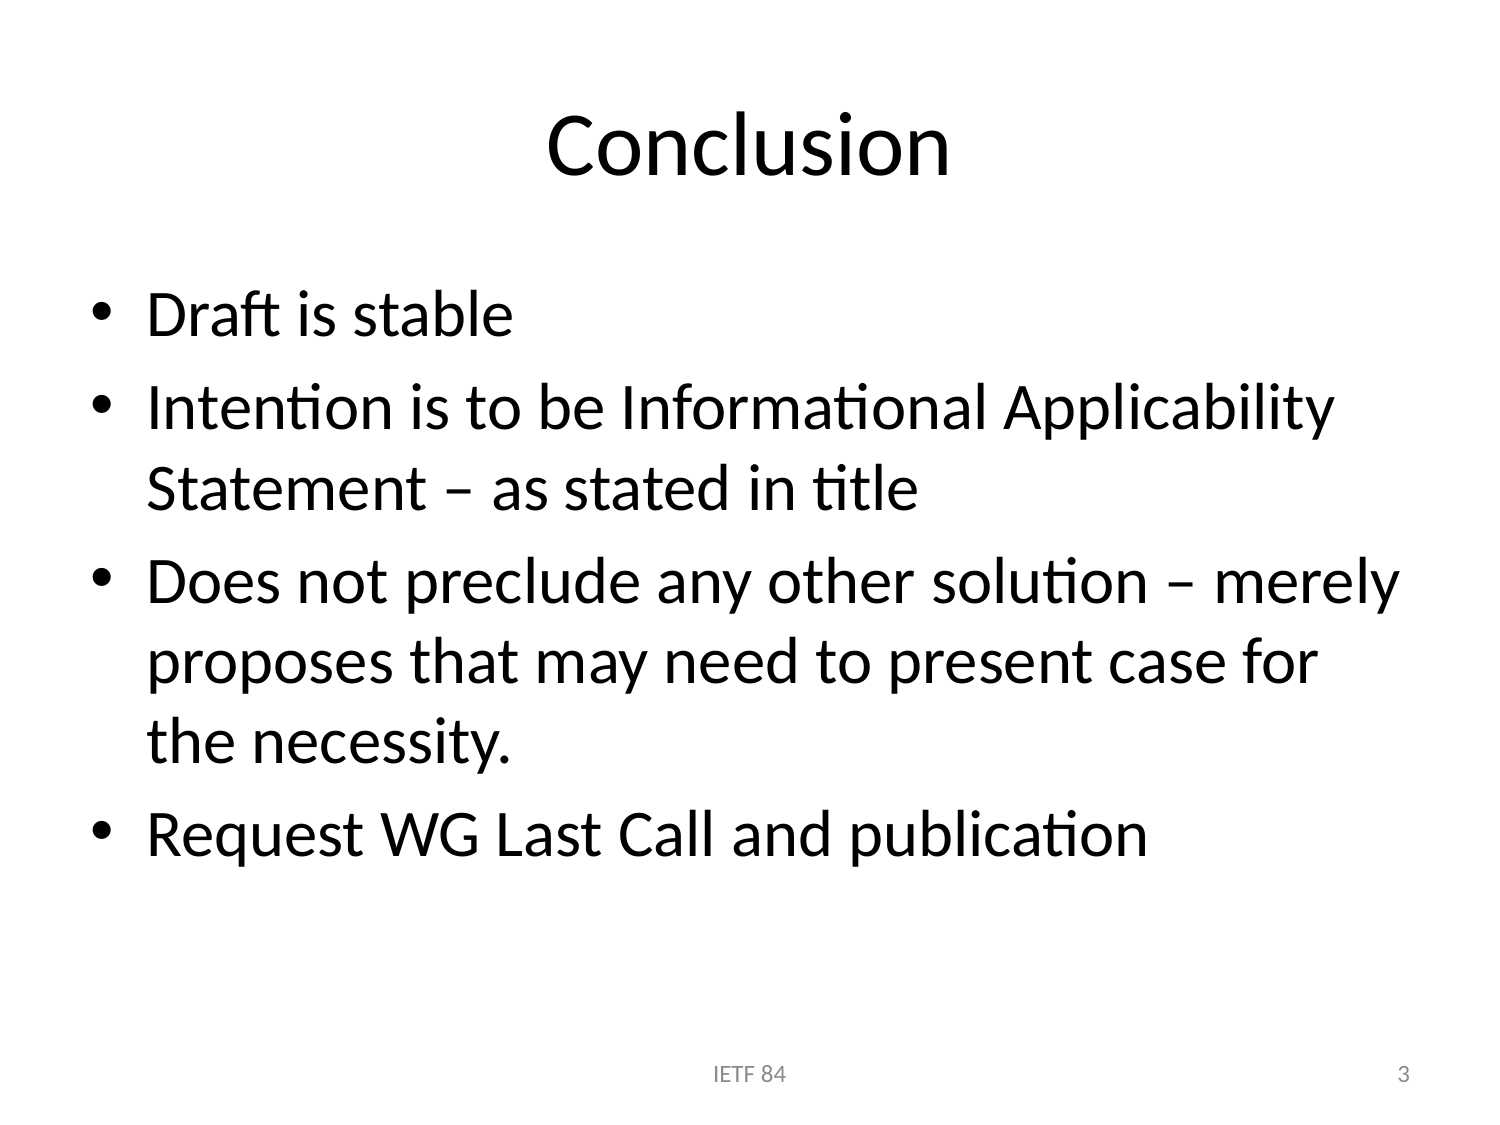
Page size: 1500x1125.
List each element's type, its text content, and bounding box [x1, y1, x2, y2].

list Draft is stable Intention is to be Informational Applicability Statement – as stated in title Does not preclude any other solution – merely proposes that may need to present case for the necessity. Request WG Last Call and publication [75, 262, 1425, 1005]
title Conclusion [75, 45, 1425, 233]
slide_number 3 [1074, 1042, 1425, 1103]
footer IETF 84 [512, 1042, 988, 1103]
